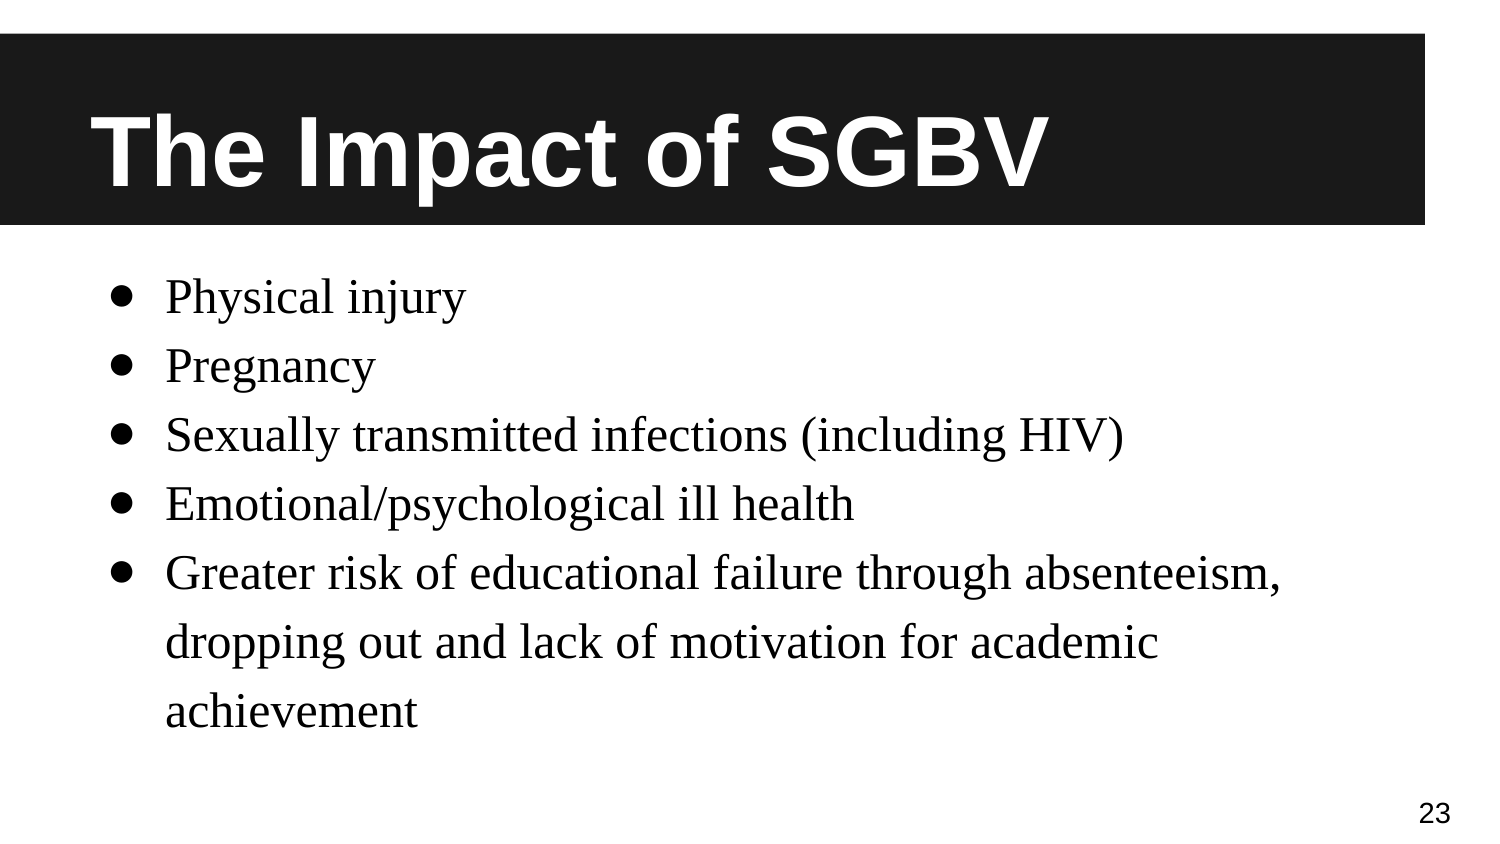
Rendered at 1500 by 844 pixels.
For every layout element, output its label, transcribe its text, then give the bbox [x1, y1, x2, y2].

list Physical injury Pregnancy Sexually transmitted infections (including HIV) Emotional/psychological ill health Greater risk of educational failure through absenteeism, dropping out and lack of motivation for academic achievement [75, 239, 1425, 808]
slide_number 23 [1403, 779, 1494, 844]
title The Impact of SGBV [75, 33, 1425, 221]
